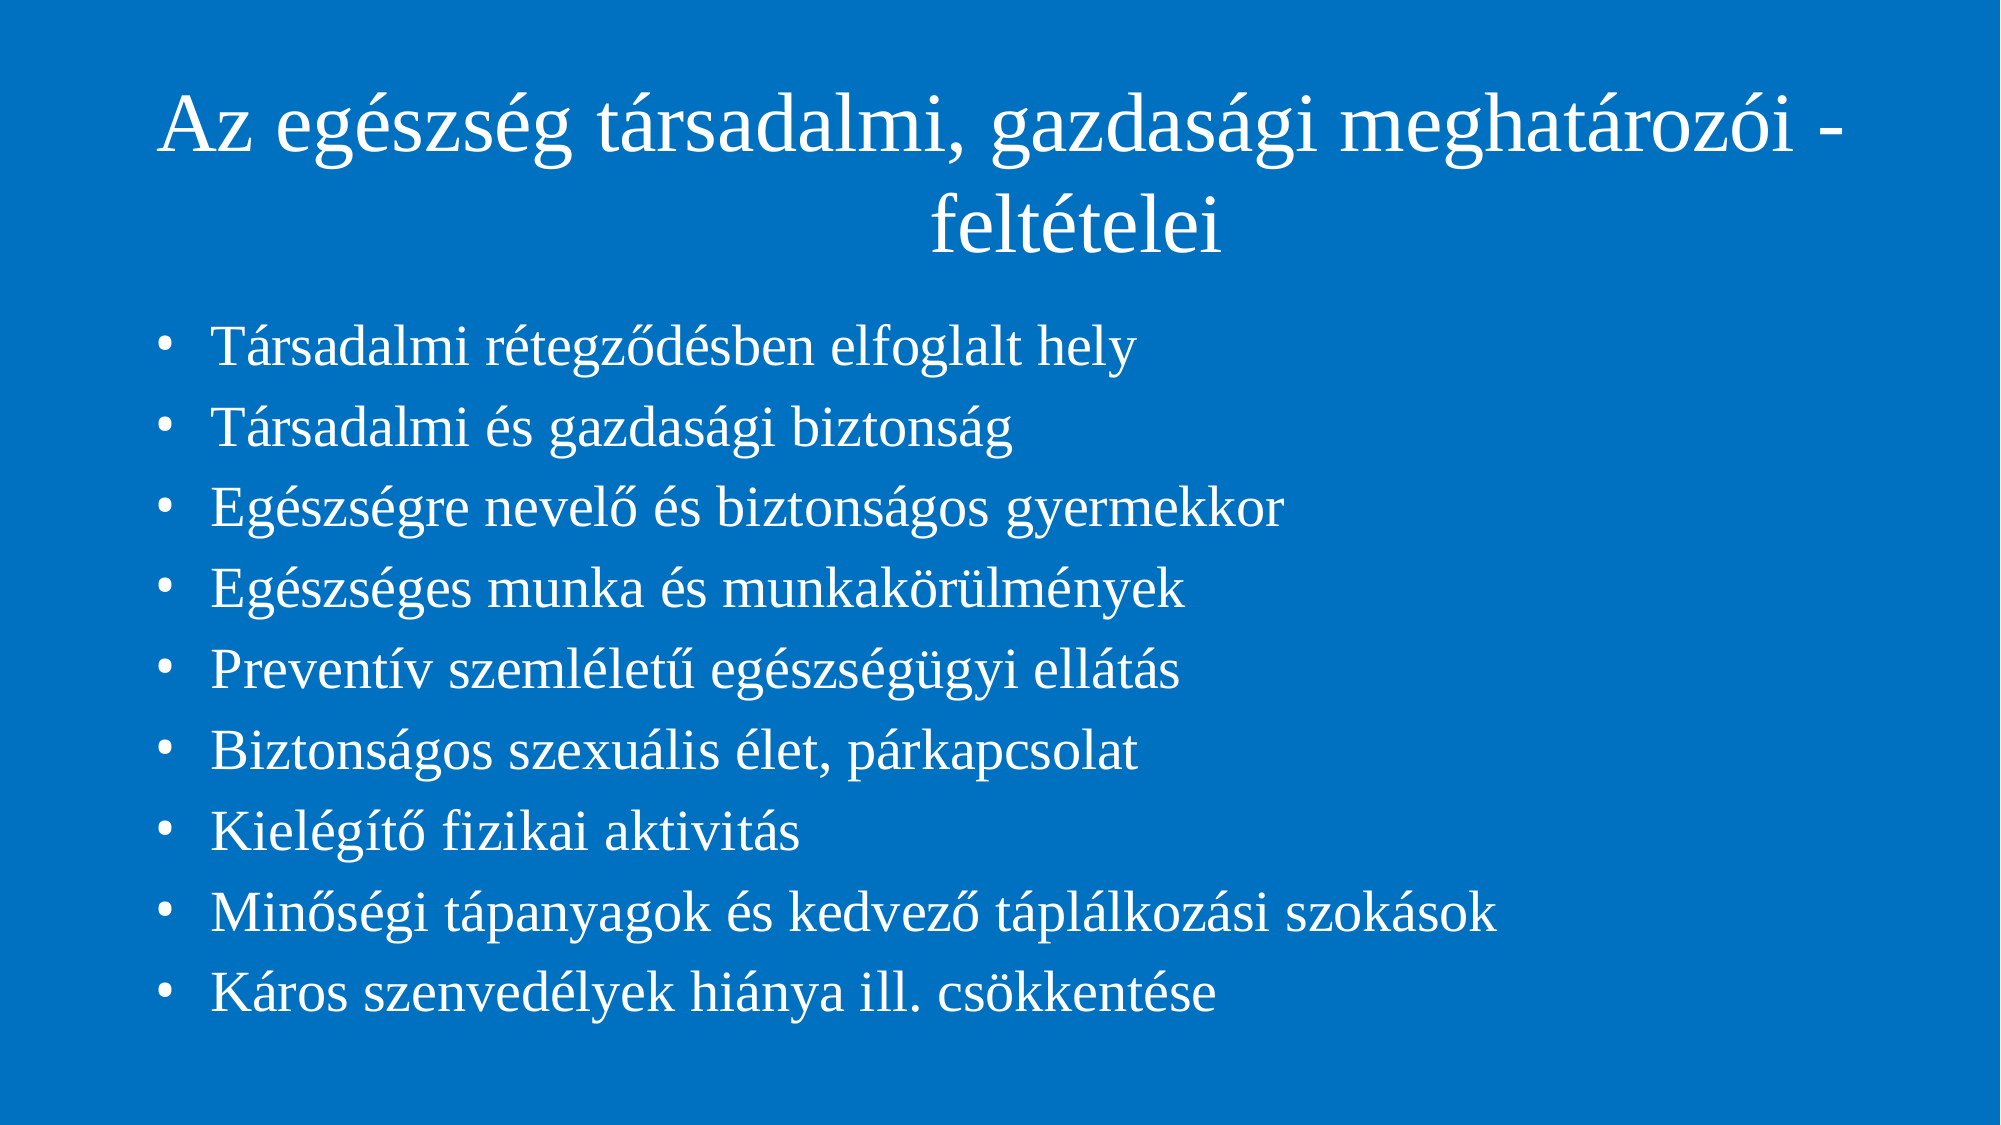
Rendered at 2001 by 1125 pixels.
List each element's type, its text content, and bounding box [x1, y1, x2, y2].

list Társadalmi rétegződésben elfoglalt hely Társadalmi és gazdasági biztonság Egészségre nevelő és biztonságos gyermekkor Egészséges munka és munkakörülmények Preventív szemléletű egészségügyi ellátás Biztonságos szexuális élet, párkapcsolat Kielégítő fizikai aktivitás Minőségi tápanyagok és kedvező táplálkozási szokások Káros szenvedélyek hiánya ill. csökkentése [137, 299, 1863, 1066]
title Az egészség társadalmi, gazdasági meghatározói - feltételei [137, 59, 1863, 278]
